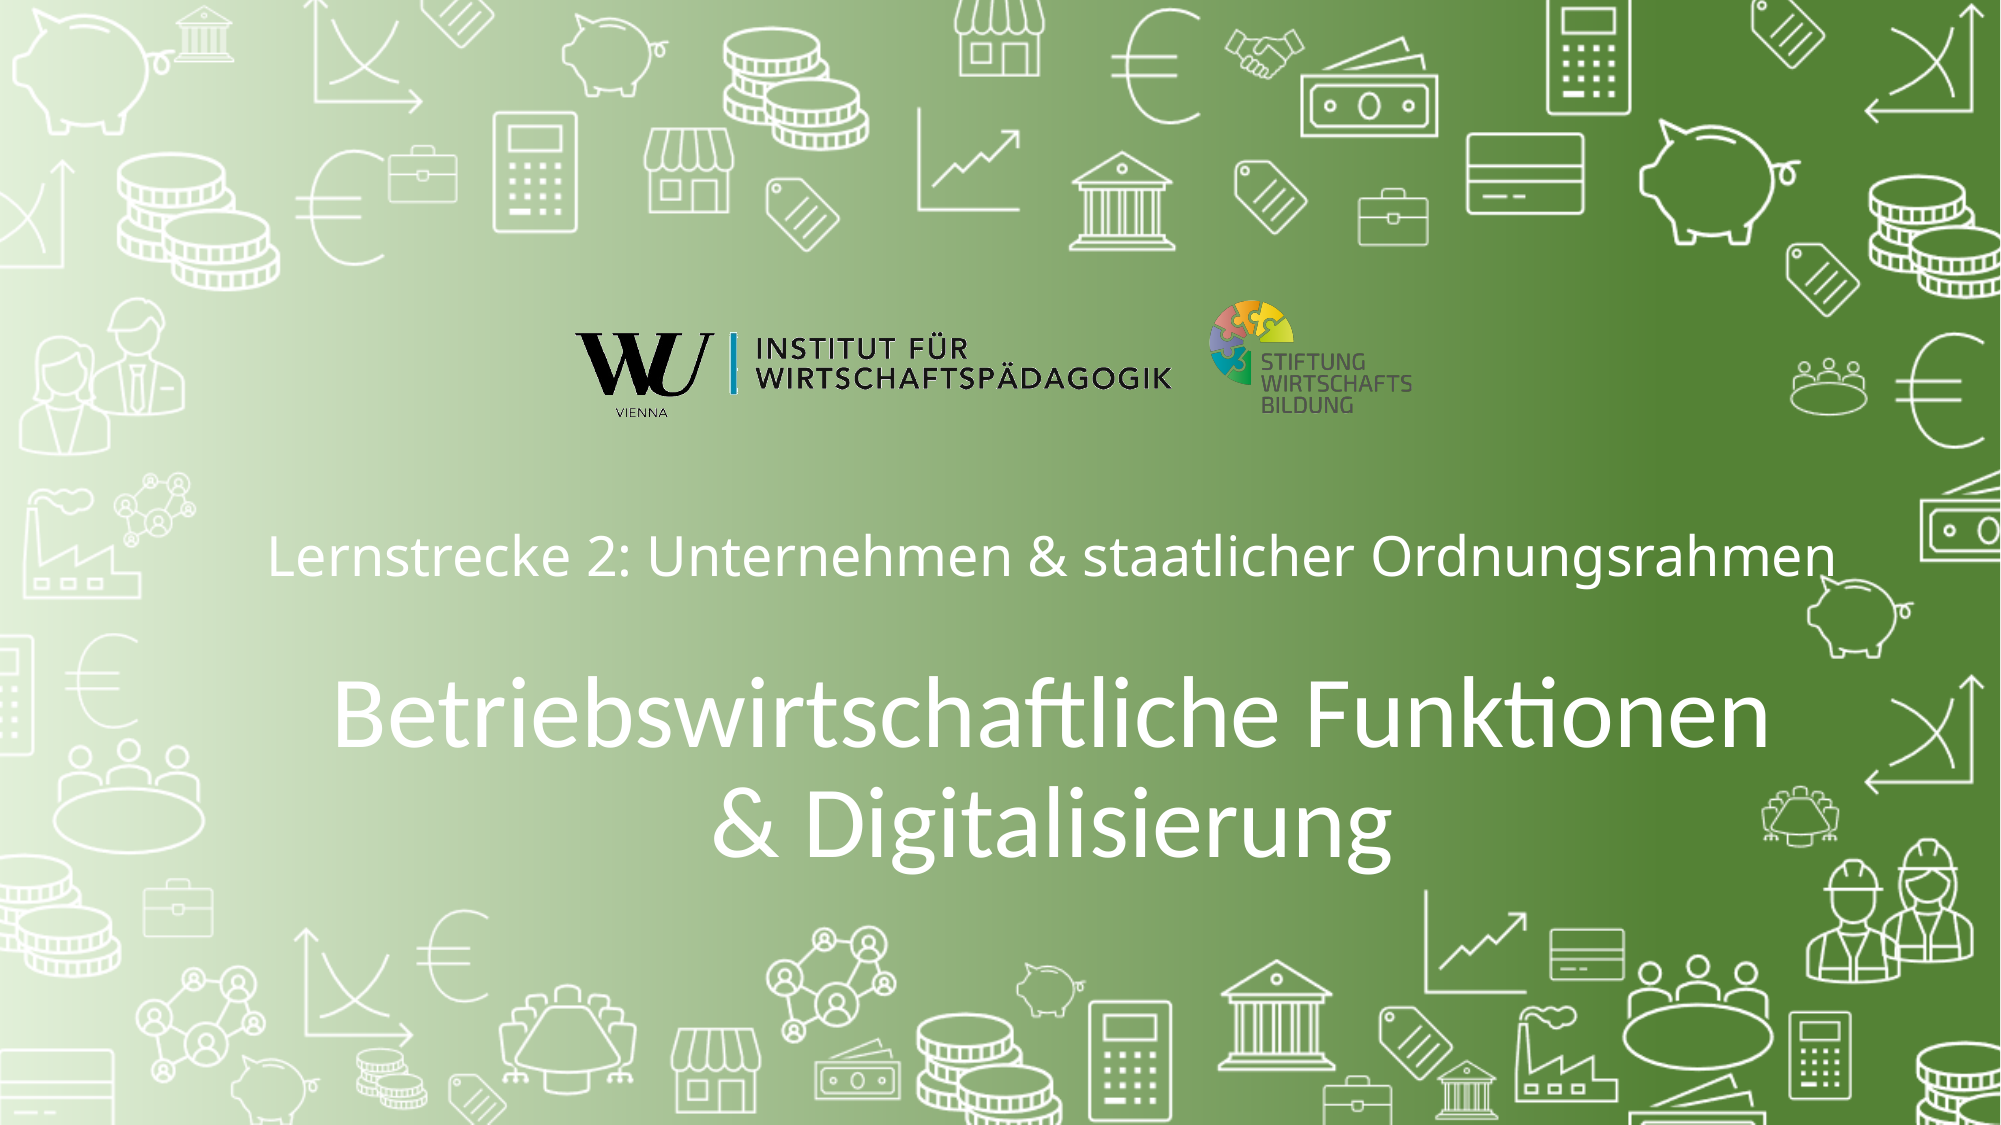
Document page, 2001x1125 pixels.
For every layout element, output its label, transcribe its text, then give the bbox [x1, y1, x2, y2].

picture [0, 0, 2001, 1125]
title Lernstrecke 2: Unternehmen & staatlicher Ordnungsrahmen [164, 472, 1941, 596]
subtitle Betriebswirtschaftliche Funktionen & Digitalisierung [302, 651, 1803, 924]
